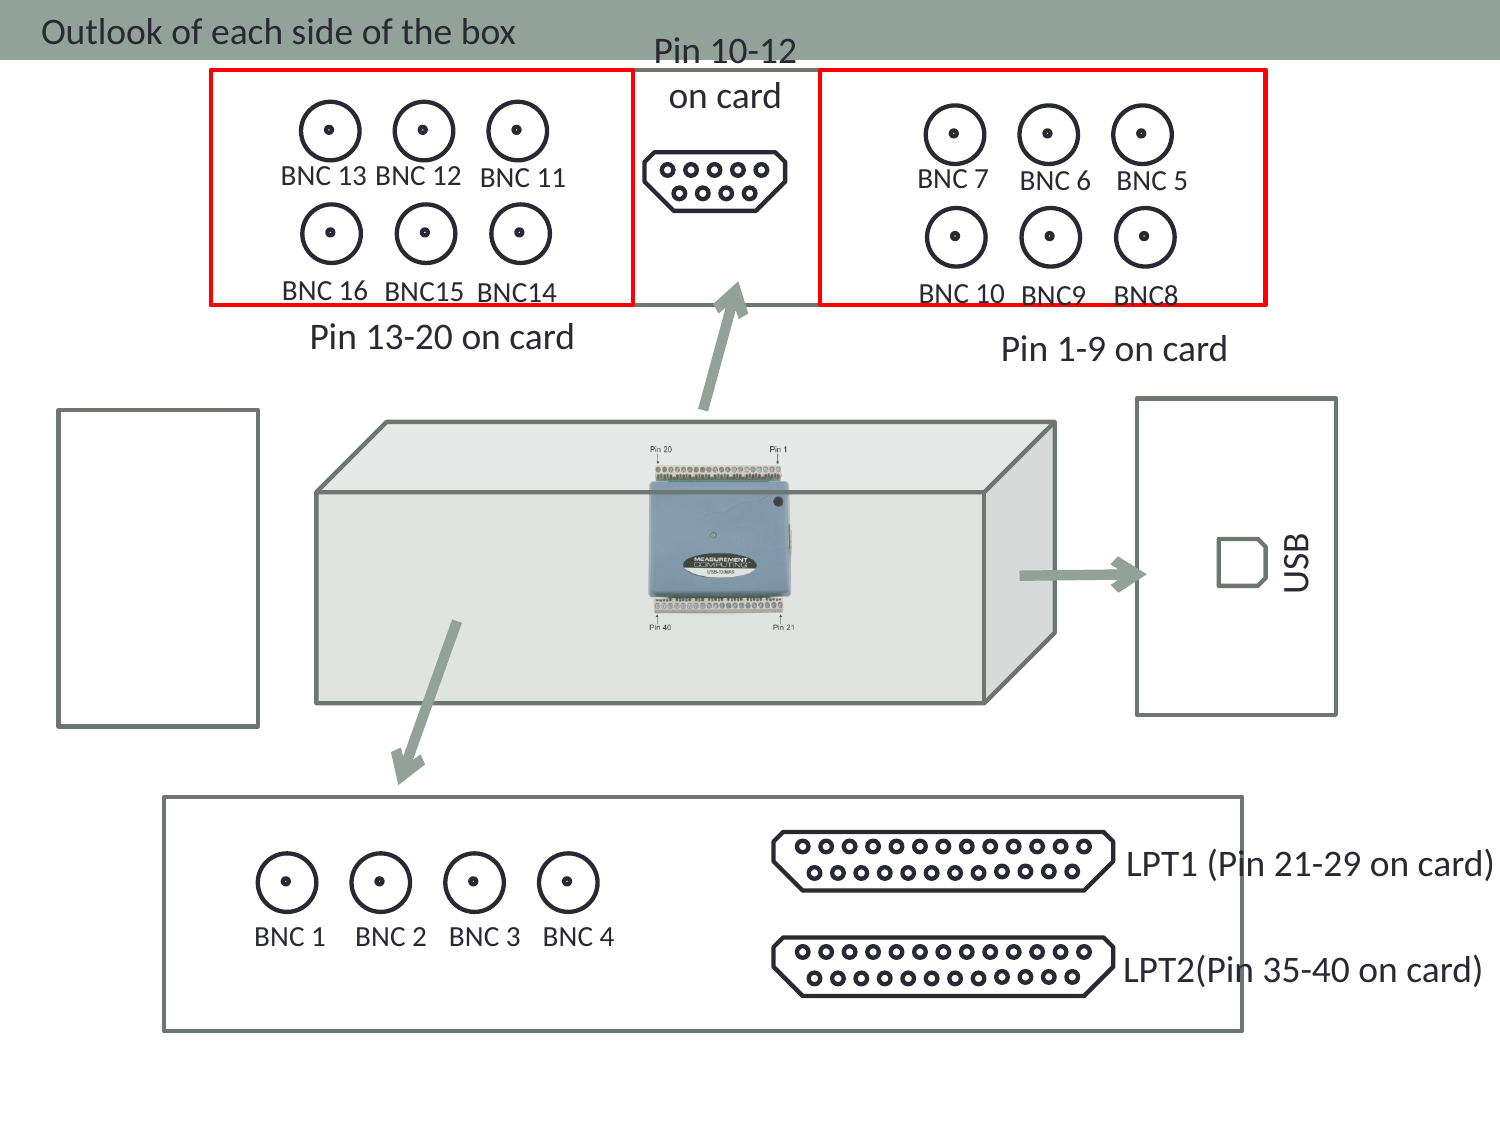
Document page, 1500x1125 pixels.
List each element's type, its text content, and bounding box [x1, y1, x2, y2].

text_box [345, 673, 510, 733]
text_box [1216, 536, 1263, 589]
text_box [1135, 396, 1338, 717]
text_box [394, 101, 454, 161]
text_box LPT2(Pin 35-40 on card) [1119, 937, 1500, 998]
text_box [773, 831, 1114, 891]
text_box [902, 105, 1204, 320]
text_box BNC14 [462, 265, 572, 316]
text_box LPT1 (Pin 21-29 on card) [1119, 831, 1500, 892]
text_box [302, 204, 362, 264]
text_box Pin 13-20 on card [294, 304, 591, 365]
text_box [56, 408, 260, 729]
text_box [257, 853, 317, 913]
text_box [538, 853, 598, 913]
text_box [209, 68, 635, 307]
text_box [445, 853, 505, 913]
text_box BNC 11 [465, 150, 582, 201]
text_box BNC 4 [527, 910, 630, 961]
text_box BNC 13 [265, 148, 360, 199]
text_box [685, 111, 745, 253]
text_box [314, 419, 1057, 706]
text_box Outlook of each side of the box [26, 0, 532, 60]
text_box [300, 101, 360, 161]
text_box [491, 204, 551, 264]
text_box BNC15 [369, 265, 480, 315]
text_box [162, 795, 1244, 1033]
text_box [635, 124, 818, 307]
text_box BNC 16 [267, 263, 369, 314]
text_box BNC 12 [360, 149, 477, 199]
picture [644, 446, 802, 630]
text_box Pin 1-9 on card [986, 316, 1244, 377]
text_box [488, 101, 548, 161]
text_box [351, 853, 411, 913]
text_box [396, 204, 456, 264]
text_box BNC 1 [239, 910, 340, 961]
text_box Pin 10-12 on card [620, 18, 831, 124]
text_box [656, 327, 786, 364]
text_box BNC 3 [434, 910, 527, 961]
text_box BNC 2 [340, 910, 434, 961]
text_box [818, 68, 1268, 307]
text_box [773, 937, 1114, 997]
text_box USB [1263, 517, 1324, 609]
